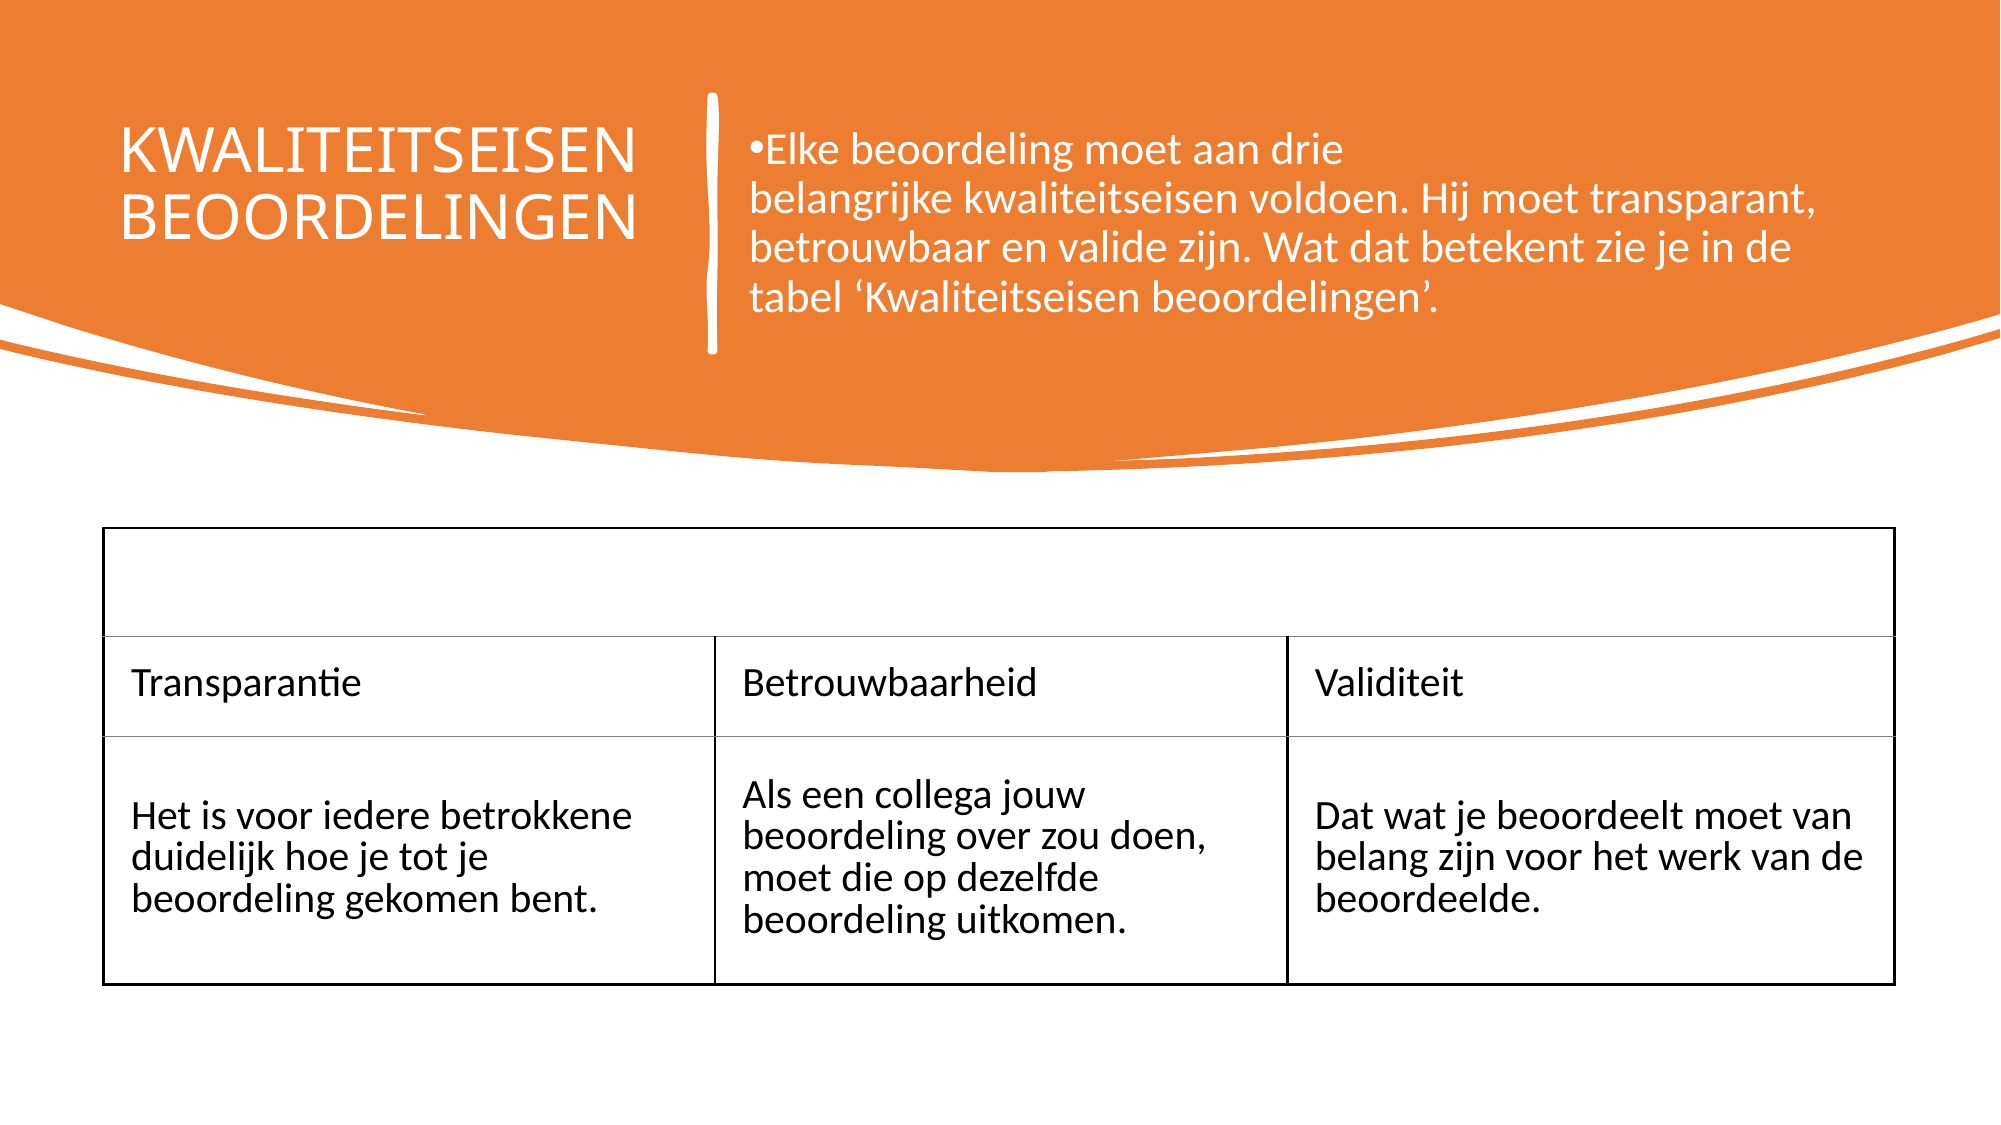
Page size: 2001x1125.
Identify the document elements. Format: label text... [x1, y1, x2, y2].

table_cell Validiteit [1289, 637, 1893, 736]
text_box [0, 0, 2000, 474]
table_cell Dat wat je beoordeelt moet van belang zijn voor het werk van de beoordeelde. [1289, 737, 1893, 983]
table_cell Betrouwbaarheid [716, 637, 1286, 736]
text_box [0, 306, 376, 407]
text_box [1195, 316, 2000, 456]
text_box [708, 94, 717, 352]
table_cell Het is voor iedere betrokkene duidelijk hoe je tot je beoordeling gekomen bent. [105, 737, 714, 983]
title KWALITEITSEISEN BEOORDELINGEN [103, 103, 694, 344]
table_header [105, 529, 1893, 636]
table_cell Als een collega jouw beoordeling over zou doen, moet die op dezelfde beoordeling uitkomen. [716, 737, 1286, 983]
table_cell Transparantie [105, 637, 714, 736]
text_box Elke beoordeling moet aan drie belangrijke kwaliteitseisen voldoen. Hij moet transparant, betrouwbaar en valide zijn. Wat dat betekent zie je in de tabel ‘Kwaliteitseisen beoordelingen’. [733, 103, 1895, 344]
text_box [0, 340, 2000, 1125]
